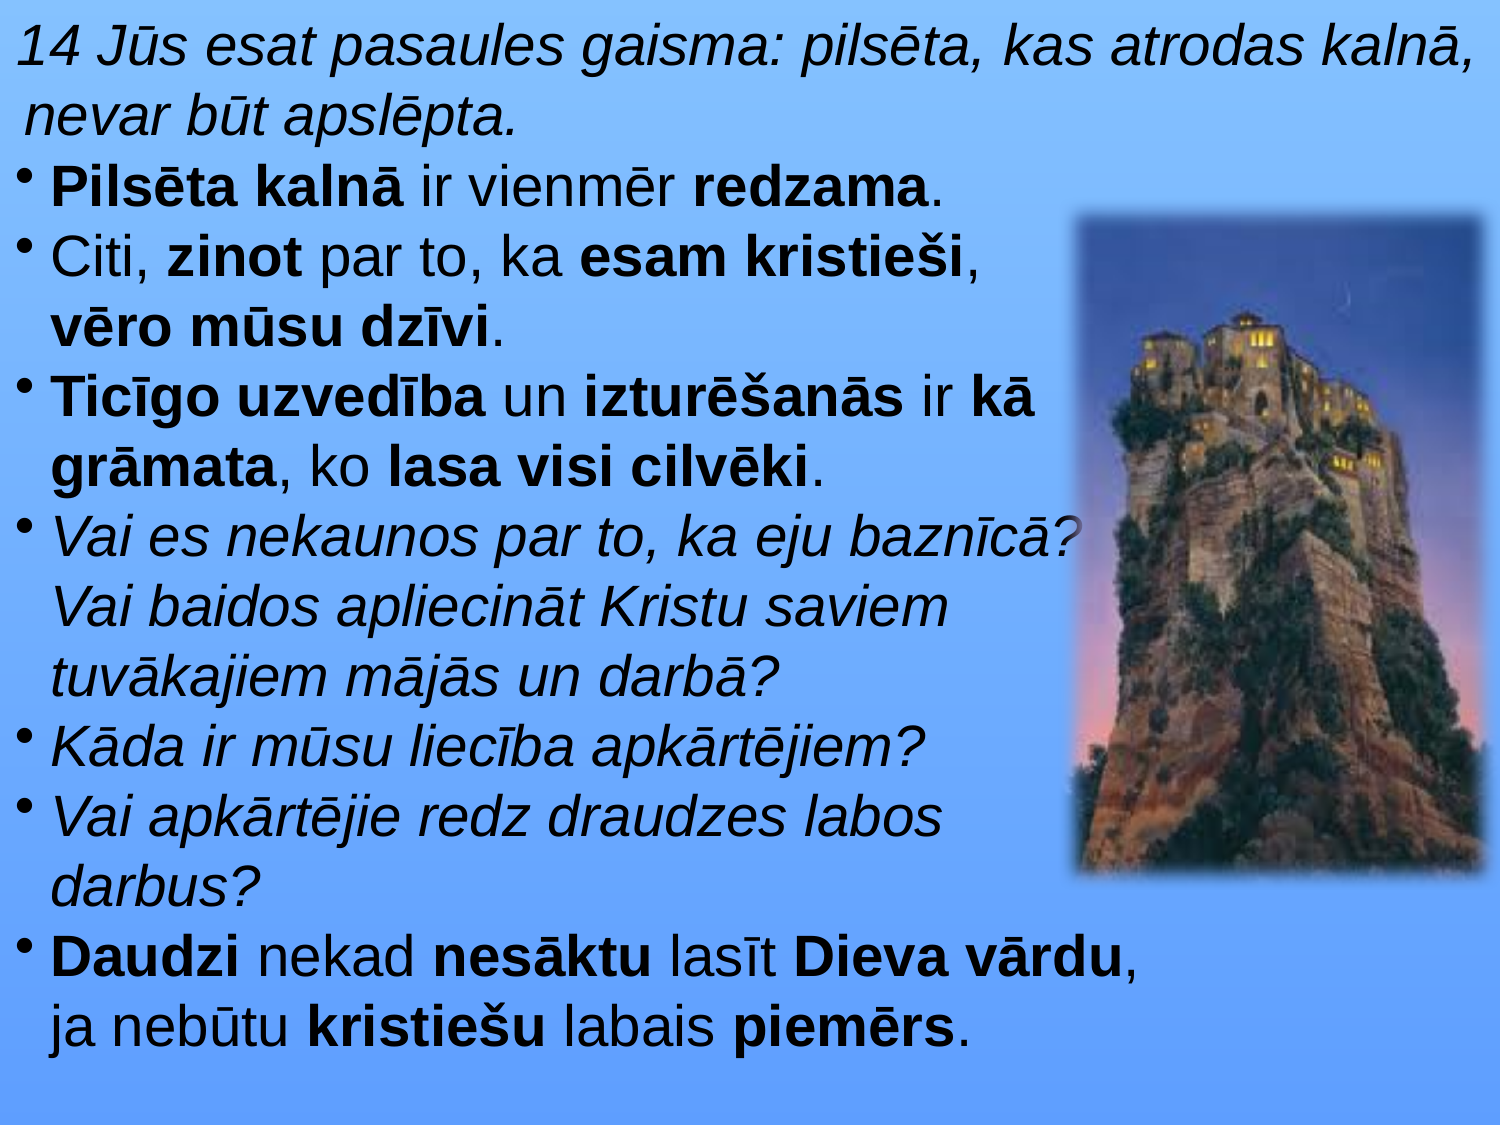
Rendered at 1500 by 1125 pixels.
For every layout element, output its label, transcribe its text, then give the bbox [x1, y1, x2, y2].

picture [1056, 196, 1500, 891]
text_box Pilsēta kalnā ir vienmēr redzama. Citi, zinot par to, ka esam kristieši, vēro mūsu dzīvi. Ticīgo uzvedība un izturēšanās ir kā grāmata, ko lasa visi cilvēki. Vai es nekaunos par to, ka eju baznīcā? Vai baidos apliecināt Kristu saviem tuvākajiem mājās un darbā? Kāda ir mūsu liecība apkārtējiem? Vai apkārtējie redz draudzes labos darbus? Daudzi nekad nesāktu lasīt Dieva vārdu, ja nebūtu kristiešu labais piemērs. [0, 140, 1172, 1066]
list 14 Jūs esat pasaules gaisma: pilsēta, kas atrodas kalnā, nevar būt apslēpta. [0, 0, 1500, 185]
